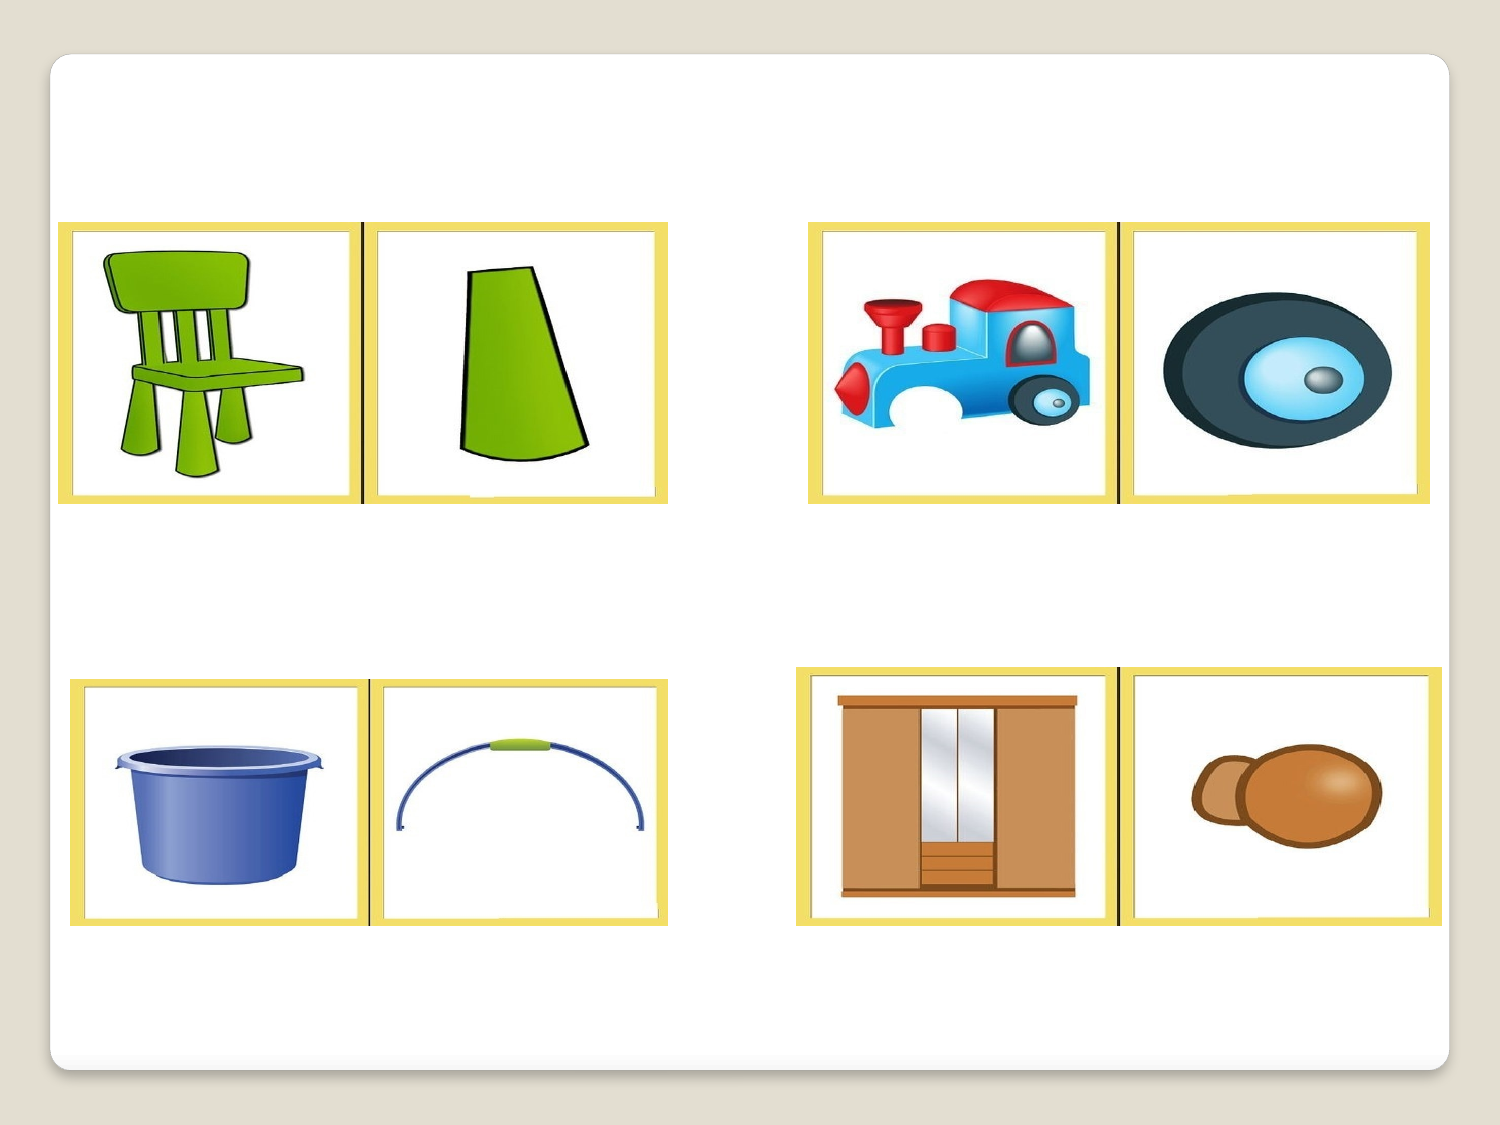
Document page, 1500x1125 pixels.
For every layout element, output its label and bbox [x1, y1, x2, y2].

picture [796, 667, 1442, 926]
picture [70, 679, 669, 926]
picture [58, 222, 669, 505]
picture [808, 222, 1430, 505]
